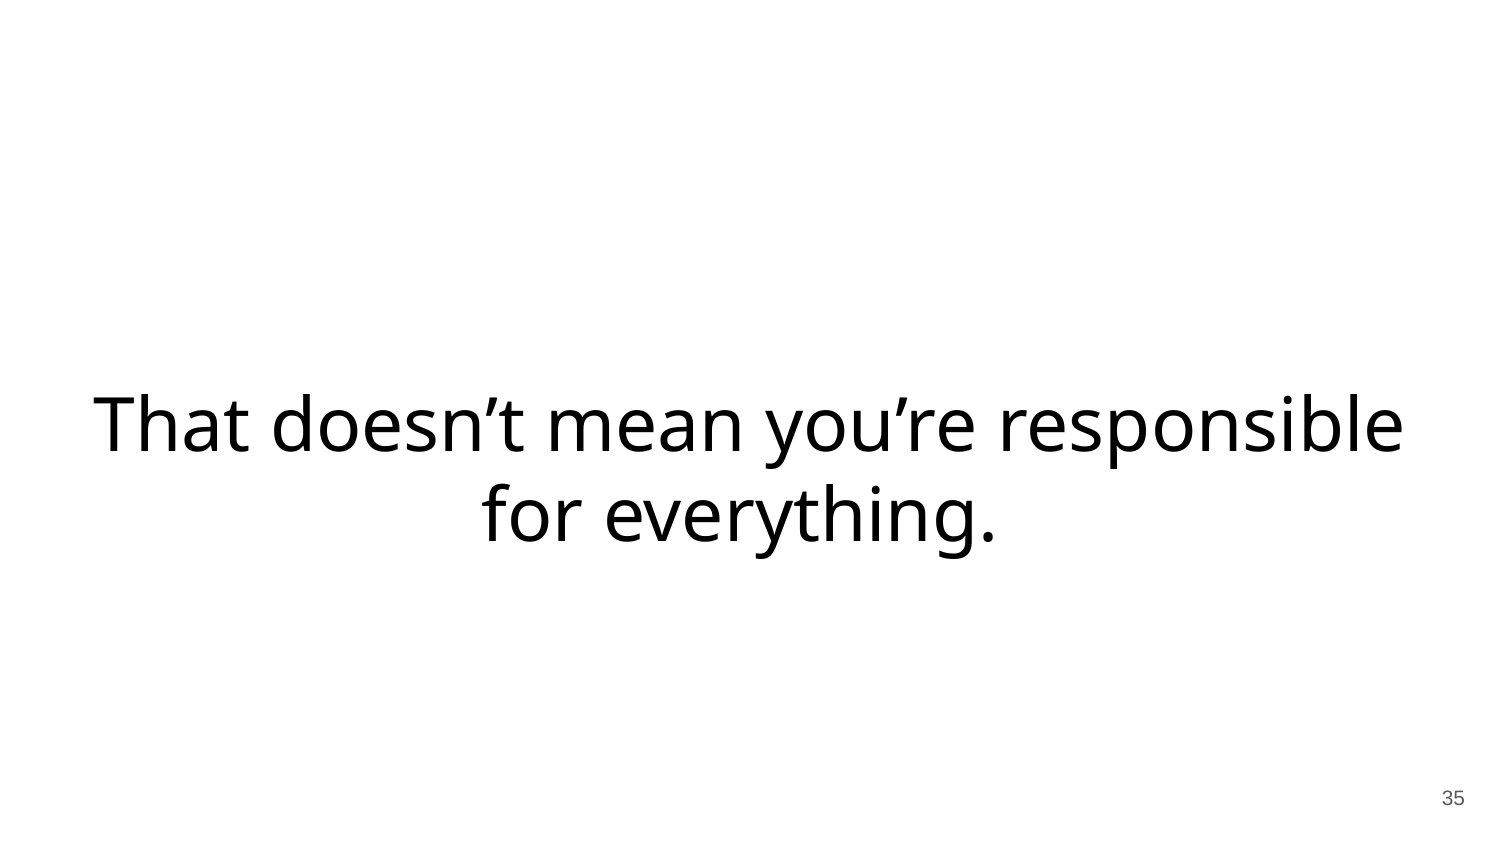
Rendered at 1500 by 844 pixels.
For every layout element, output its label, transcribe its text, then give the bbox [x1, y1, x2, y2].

slide_number 35 [1389, 764, 1480, 830]
title That doesn’t mean you’re responsible for everything. [51, 352, 1449, 491]
